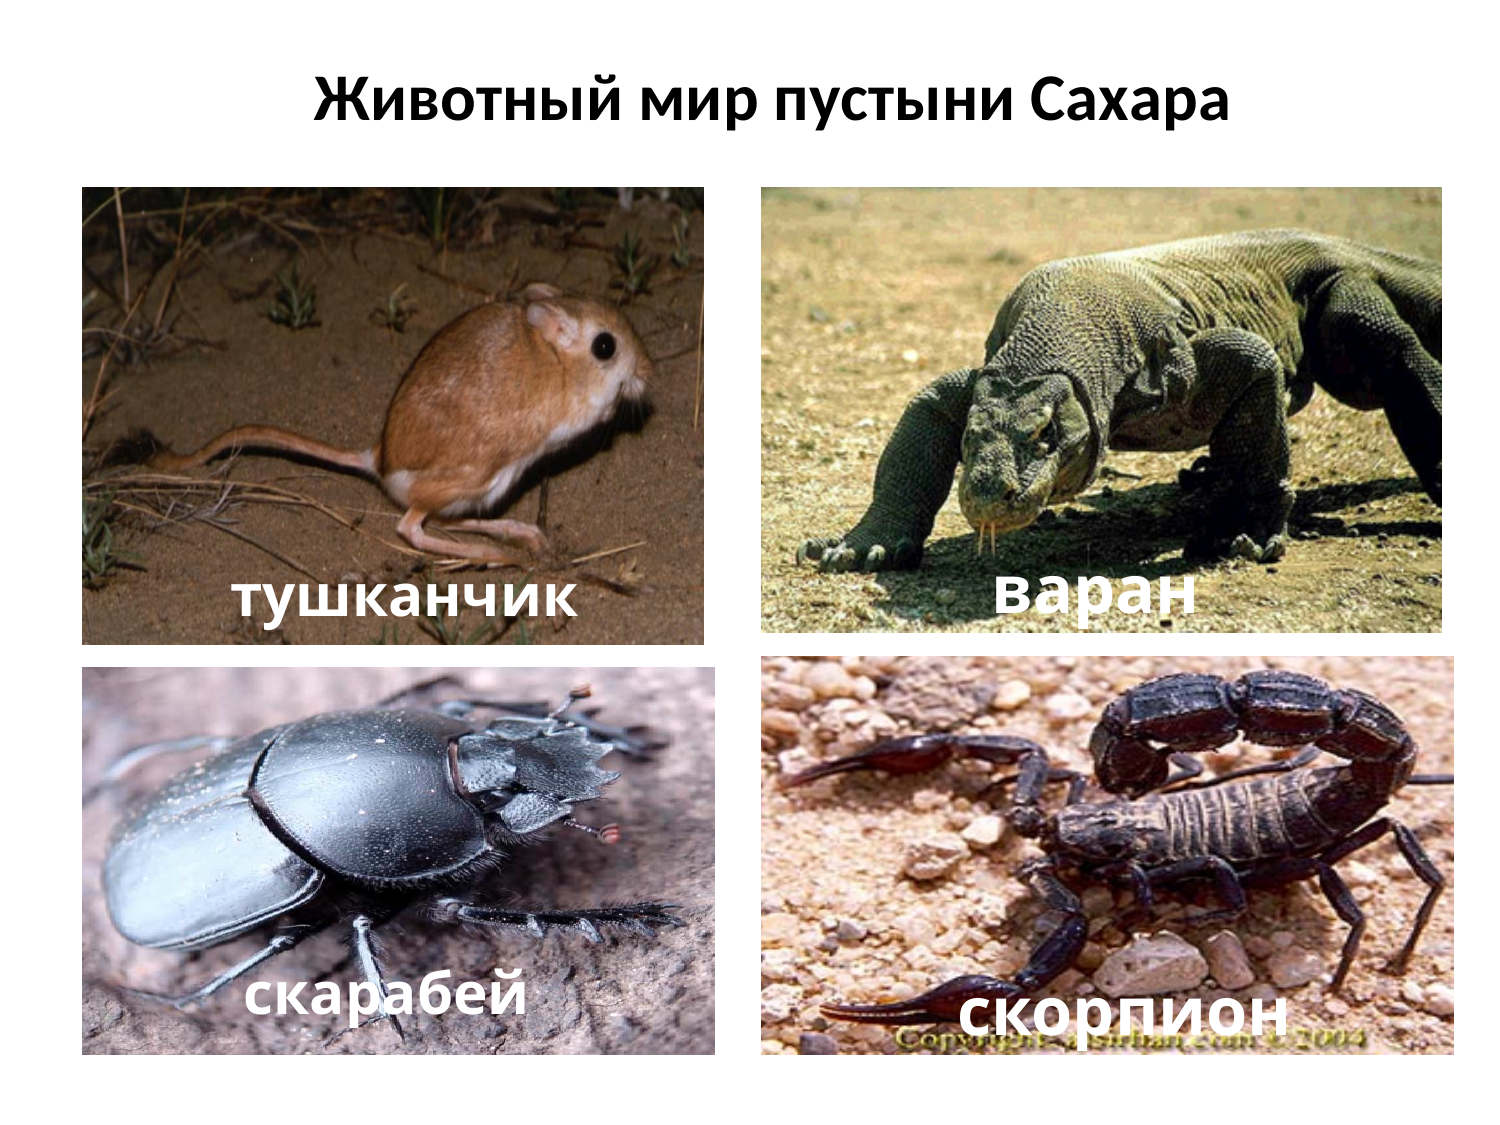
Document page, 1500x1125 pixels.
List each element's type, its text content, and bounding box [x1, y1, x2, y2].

text_box Животный мир пустыни Сахара [152, 46, 1395, 142]
picture [81, 667, 716, 1055]
picture [761, 656, 1454, 1055]
picture [761, 187, 1442, 634]
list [81, 187, 704, 645]
